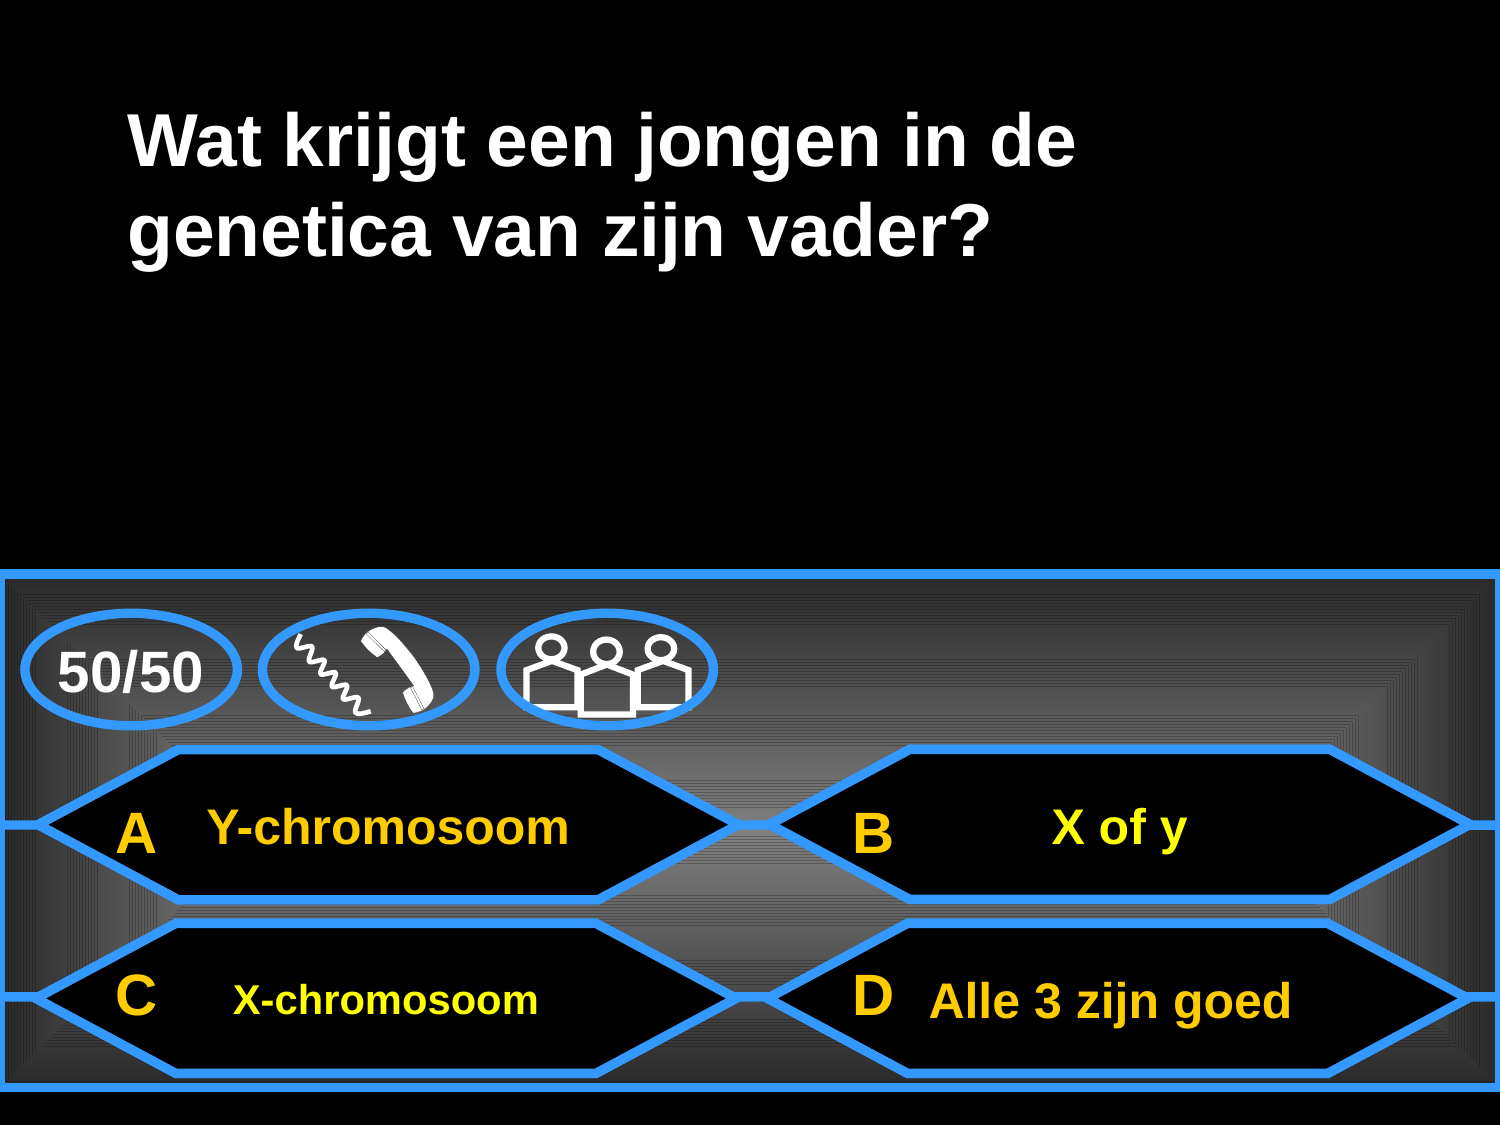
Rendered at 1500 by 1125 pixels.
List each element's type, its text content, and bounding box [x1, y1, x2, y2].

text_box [0, 574, 1500, 1088]
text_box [526, 636, 689, 715]
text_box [324, 624, 435, 730]
title Wat krijgt een jongen in de genetica van zijn vader? [112, 87, 1388, 275]
